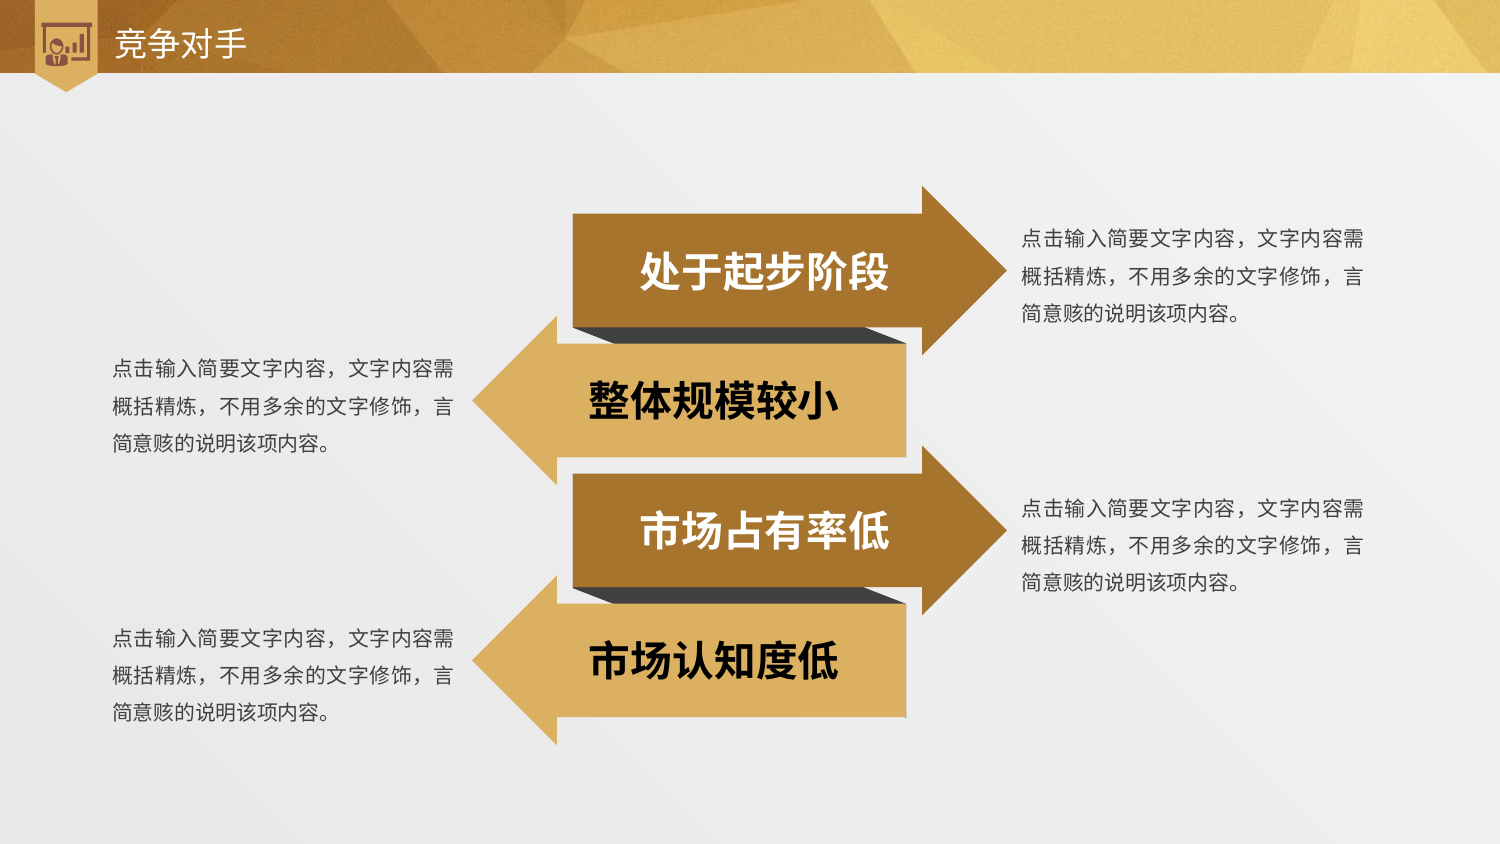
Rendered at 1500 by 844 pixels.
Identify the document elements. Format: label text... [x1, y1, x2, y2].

text_box [570, 183, 1010, 358]
text_box 点击输入简要文字内容，文字内容需概括精炼，不用多余的文字修饰，言简意赅的说明该项内容。 [112, 343, 455, 457]
text_box 点击输入简要文字内容，文字内容需概括精炼，不用多余的文字修饰，言简意赅的说明该项内容。 [1021, 213, 1365, 327]
text_box [45, 38, 70, 67]
picture [0, 0, 34, 73]
text_box 处于起步阶段 [623, 245, 907, 296]
title 竞争对手 [99, 20, 550, 66]
text_box [570, 588, 905, 601]
text_box [469, 313, 909, 488]
picture [98, 0, 1500, 73]
text_box [570, 443, 1010, 618]
text_box 整体规模较小 [572, 375, 856, 426]
text_box 点击输入简要文字内容，文字内容需概括精炼，不用多余的文字修饰，言简意赅的说明该项内容。 [1021, 482, 1365, 596]
text_box 点击输入简要文字内容，文字内容需概括精炼，不用多余的文字修饰，言简意赅的说明该项内容。 [112, 612, 455, 726]
text_box [573, 330, 906, 341]
text_box 市场认知度低 [572, 635, 856, 686]
text_box [41, 22, 93, 61]
text_box [469, 573, 909, 748]
text_box 市场占有率低 [623, 505, 907, 556]
